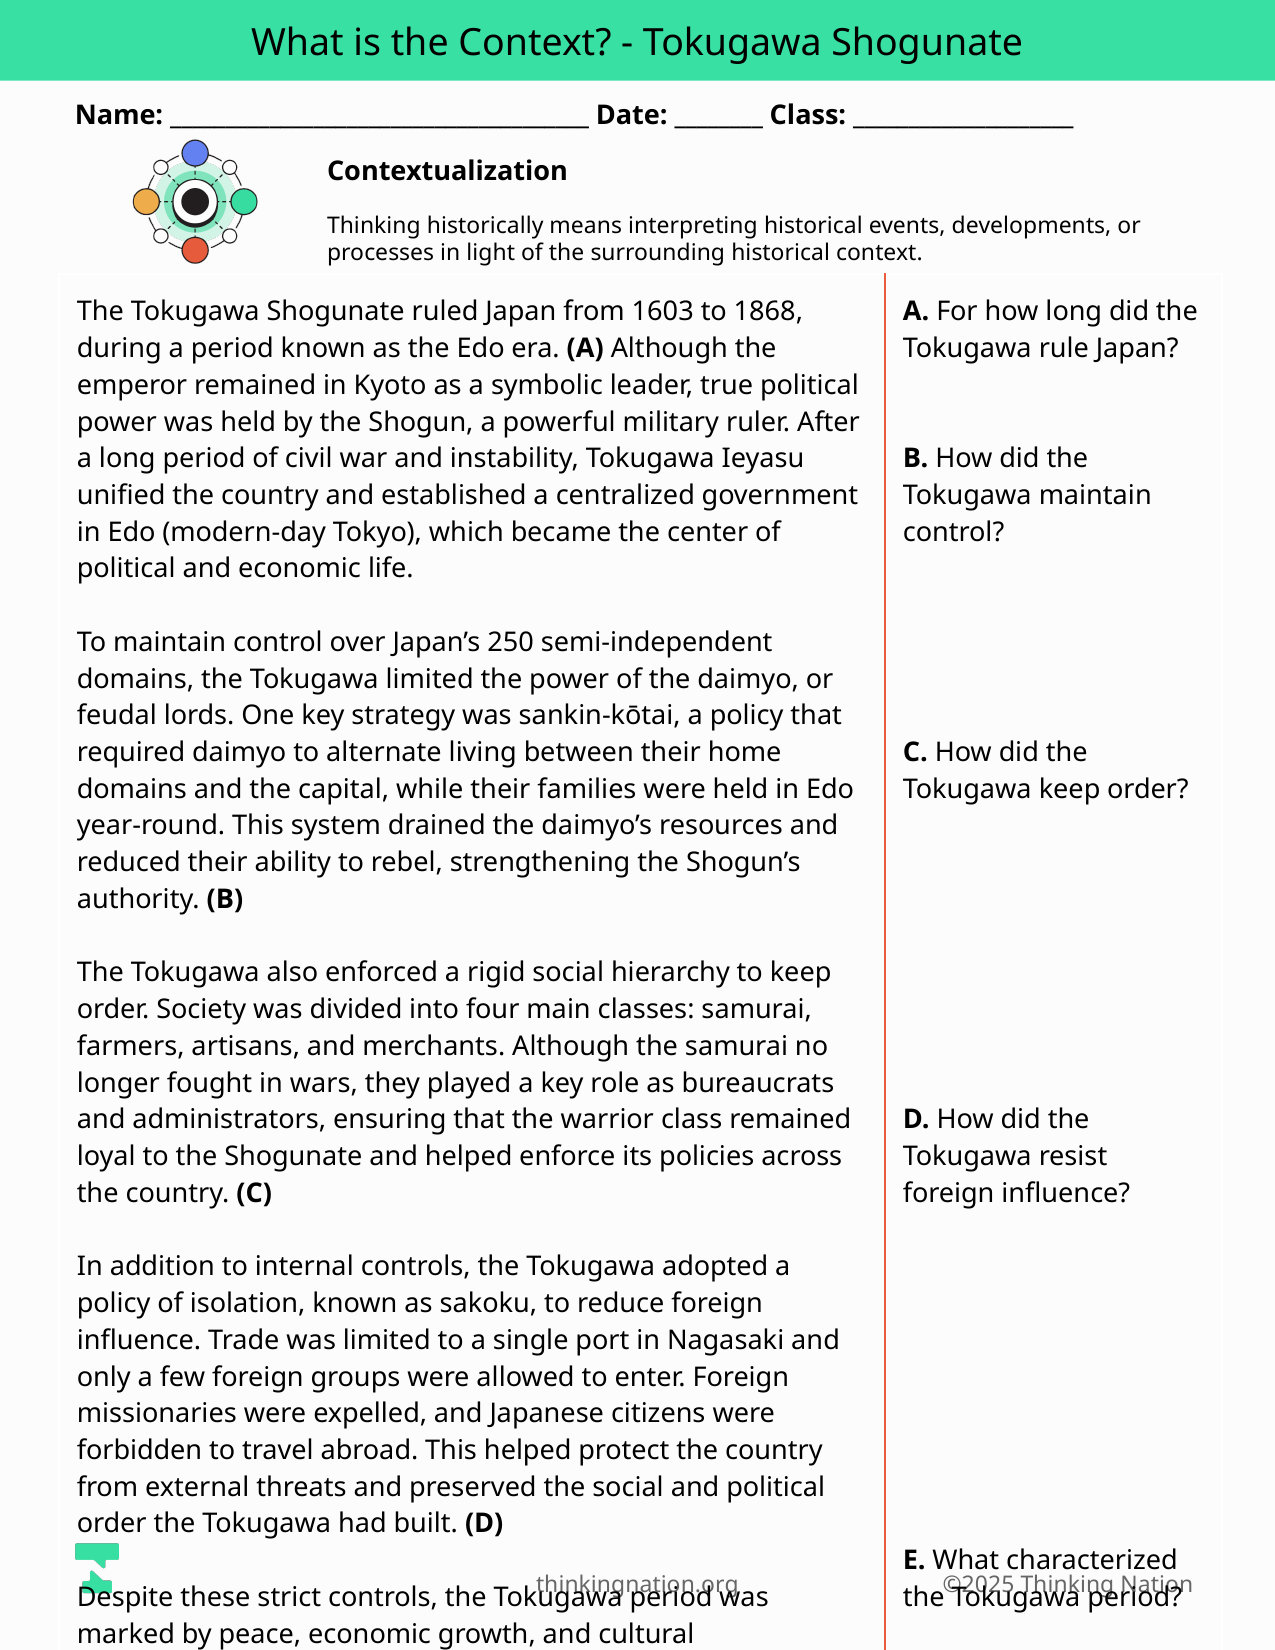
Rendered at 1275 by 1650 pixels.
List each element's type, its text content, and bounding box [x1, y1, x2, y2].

text_box Contextualization Thinking historically means interpreting historical events, developments, or processes in light of the surrounding historical context. [308, 144, 1201, 262]
text_box What is the Context? - Tokugawa Shogunate [0, 0, 1275, 81]
picture [113, 119, 277, 283]
picture [62, 1533, 132, 1603]
table_header A. For how long did the Tokugawa rule Japan? B. How did the Tokugawa maintain control? C. How did the Tokugawa keep order? D. How did the Tokugawa resist foreign influence? E. What characterized the Tokugawa period? [886, 275, 1221, 1650]
table_header The Tokugawa Shogunate ruled Japan from 1603 to 1868, during a period known as the Edo era. (A) Although the emperor remained in Kyoto as a symbolic leader, true political power was held by the Shogun, a powerful military ruler. After a long period of civil war and instability, Tokugawa Ieyasu unified the country and established a centralized government in Edo (modern-day Tokyo), which became the center of political and economic life. To maintain control over Japan’s 250 semi-independent domains, the Tokugawa limited the power of the daimyo, or feudal lords. One key strategy was sankin-kōtai, a policy that required daimyo to alternate living between their home domains and the capital, while their families were held in Edo year-round. This system drained the daimyo’s resources and reduced their ability to rebel, strengthening the Shogun’s authority. (B) The Tokugawa also enforced a rigid social hierarchy to keep order. Society was divided into four main classes: samurai, farmers, artisans, and merchants. Although the samurai no longer fought in wars, they played a key role as bureaucrats and administrators, ensuring that the warrior class remained loyal to the Shogunate and helped enforce its policies across the country. (C) In addition to internal controls, the Tokugawa adopted a policy of isolation, known as sakoku, to reduce foreign influence. Trade was limited to a single port in Nagasaki and only a few foreign groups were allowed to enter. Foreign missionaries were expelled, and Japanese citizens were forbidden to travel abroad. This helped protect the country from external threats and preserved the social and political order the Tokugawa had built. (D) Despite these strict controls, the Tokugawa period was marked by peace, economic growth, and cultural development. (E) However, by the mid-1800s, rising merchant wealth and outside pressure from Western powers challenged the system and led to the fall of the Tokugawa Shogunate. [60, 275, 884, 1650]
text_box Name: ______________________________________ Date: ________ Class: ____________________ [58, 81, 1275, 144]
